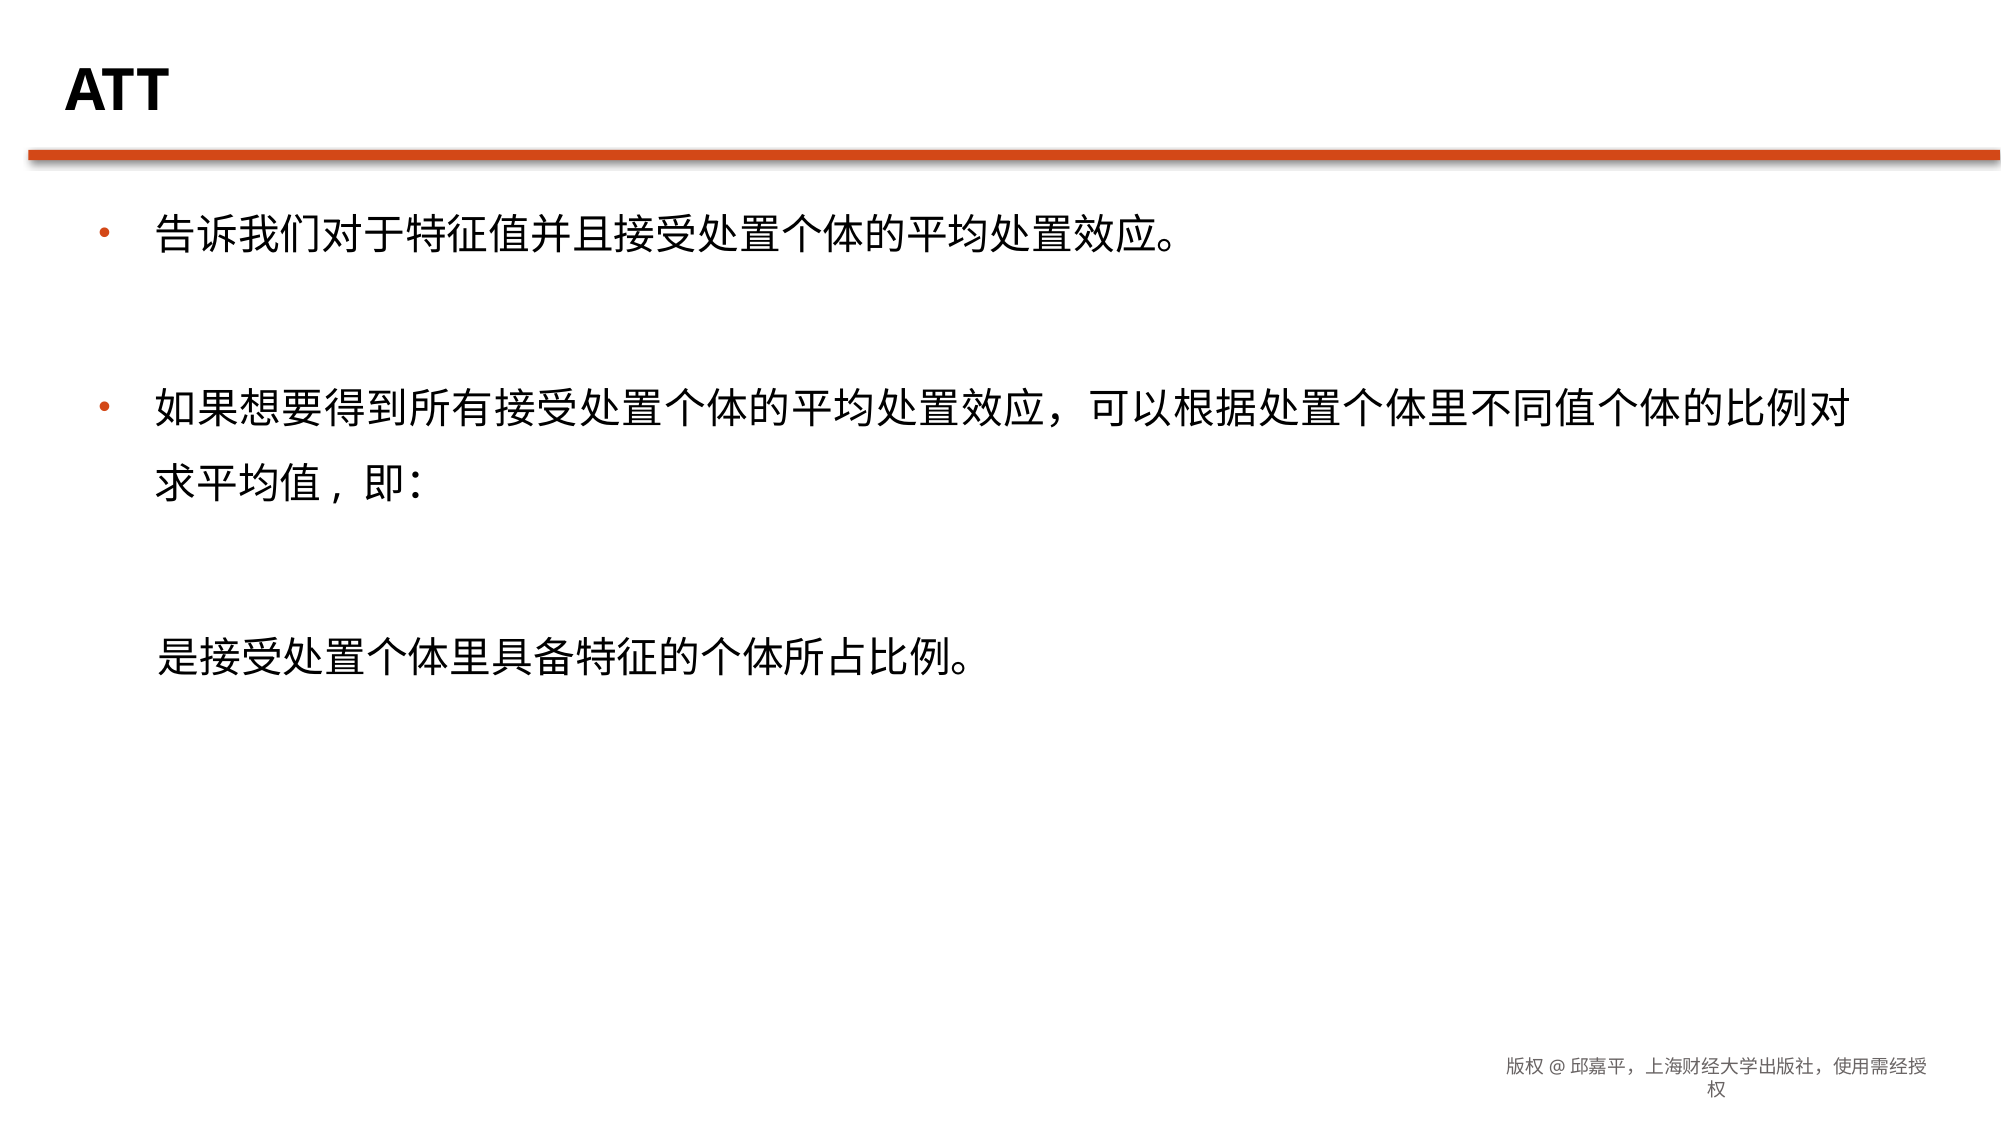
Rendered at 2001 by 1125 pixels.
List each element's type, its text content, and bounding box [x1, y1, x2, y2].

footer 版权@邱嘉平，上海财经大学出版社，使用需经授权 [1483, 1046, 1950, 1109]
title ATT [50, 50, 1825, 138]
